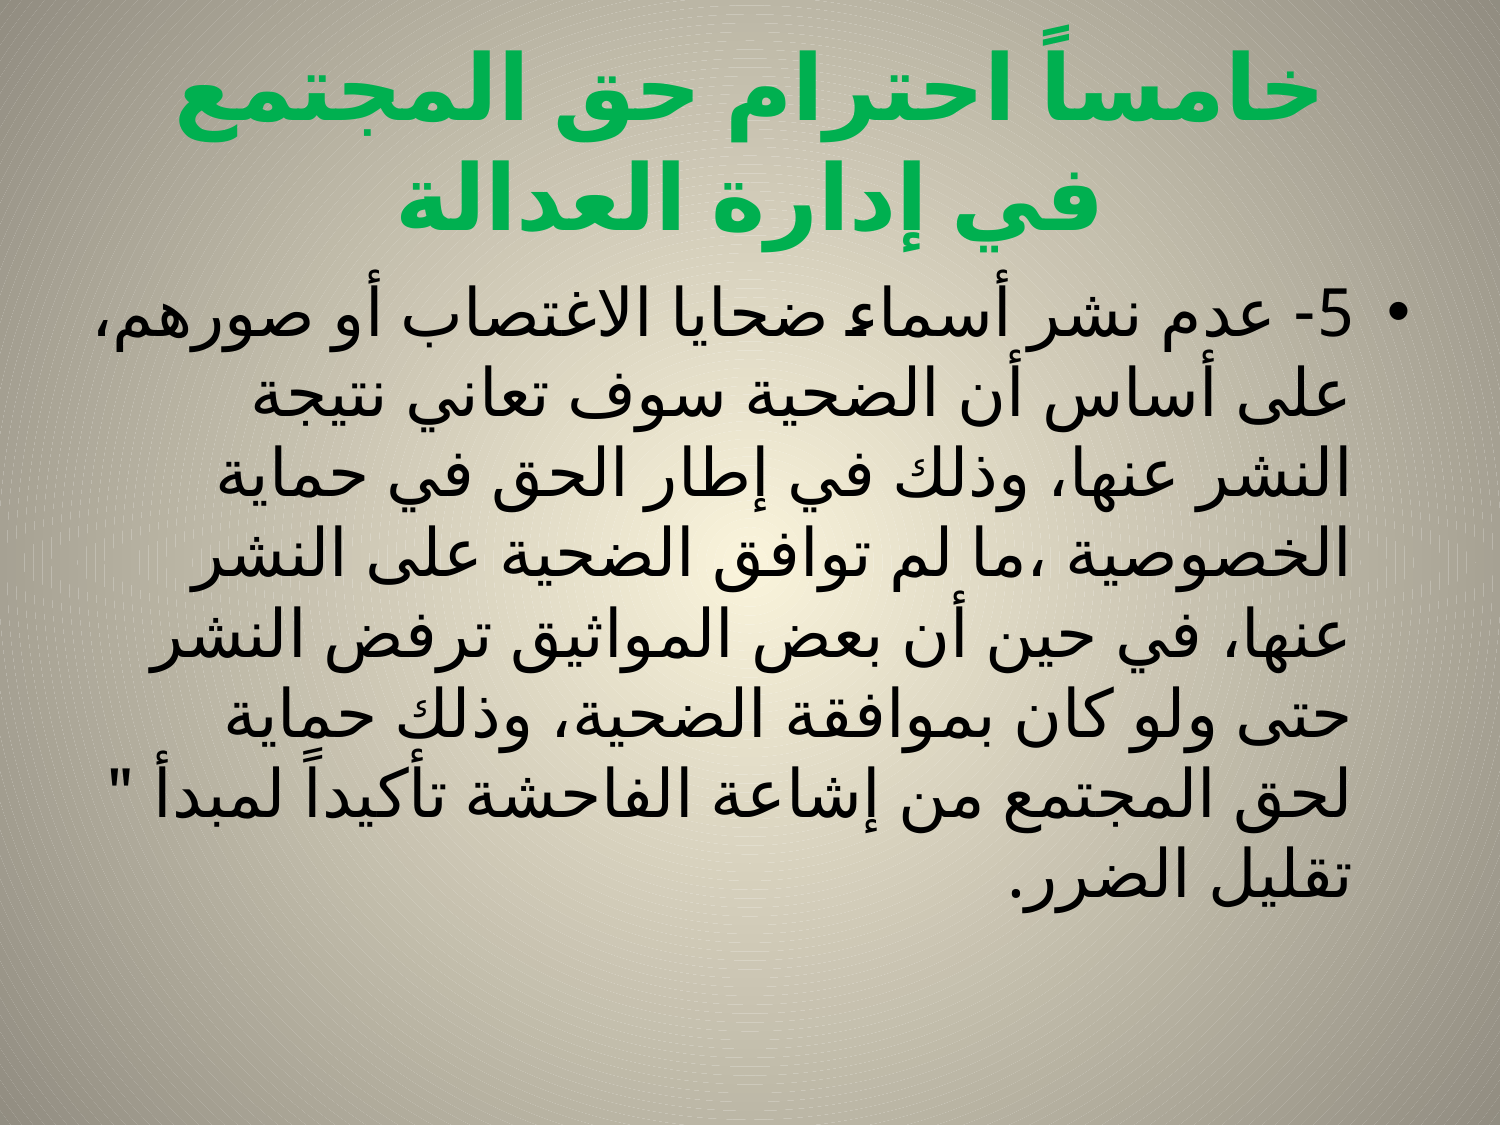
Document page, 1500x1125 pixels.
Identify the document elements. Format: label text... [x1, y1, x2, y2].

title خامساً احترام حق المجتمع في إدارة العدالة [75, 45, 1425, 233]
list 5- عدم نشر أسماء ضحايا الاغتصاب أو صورهم، على أساس أن الضحية سوف تعاني نتيجة النشر عنها، وذلك في إطار الحق في حماية الخصوصية ،ما لم توافق الضحية على النشر عنها، في حين أن بعض المواثيق ترفض النشر حتى ولو كان بموافقة الضحية، وذلك حماية لحق المجتمع من إشاعة الفاحشة تأكيداً لمبدأ " تقليل الضرر. [75, 262, 1425, 1005]
